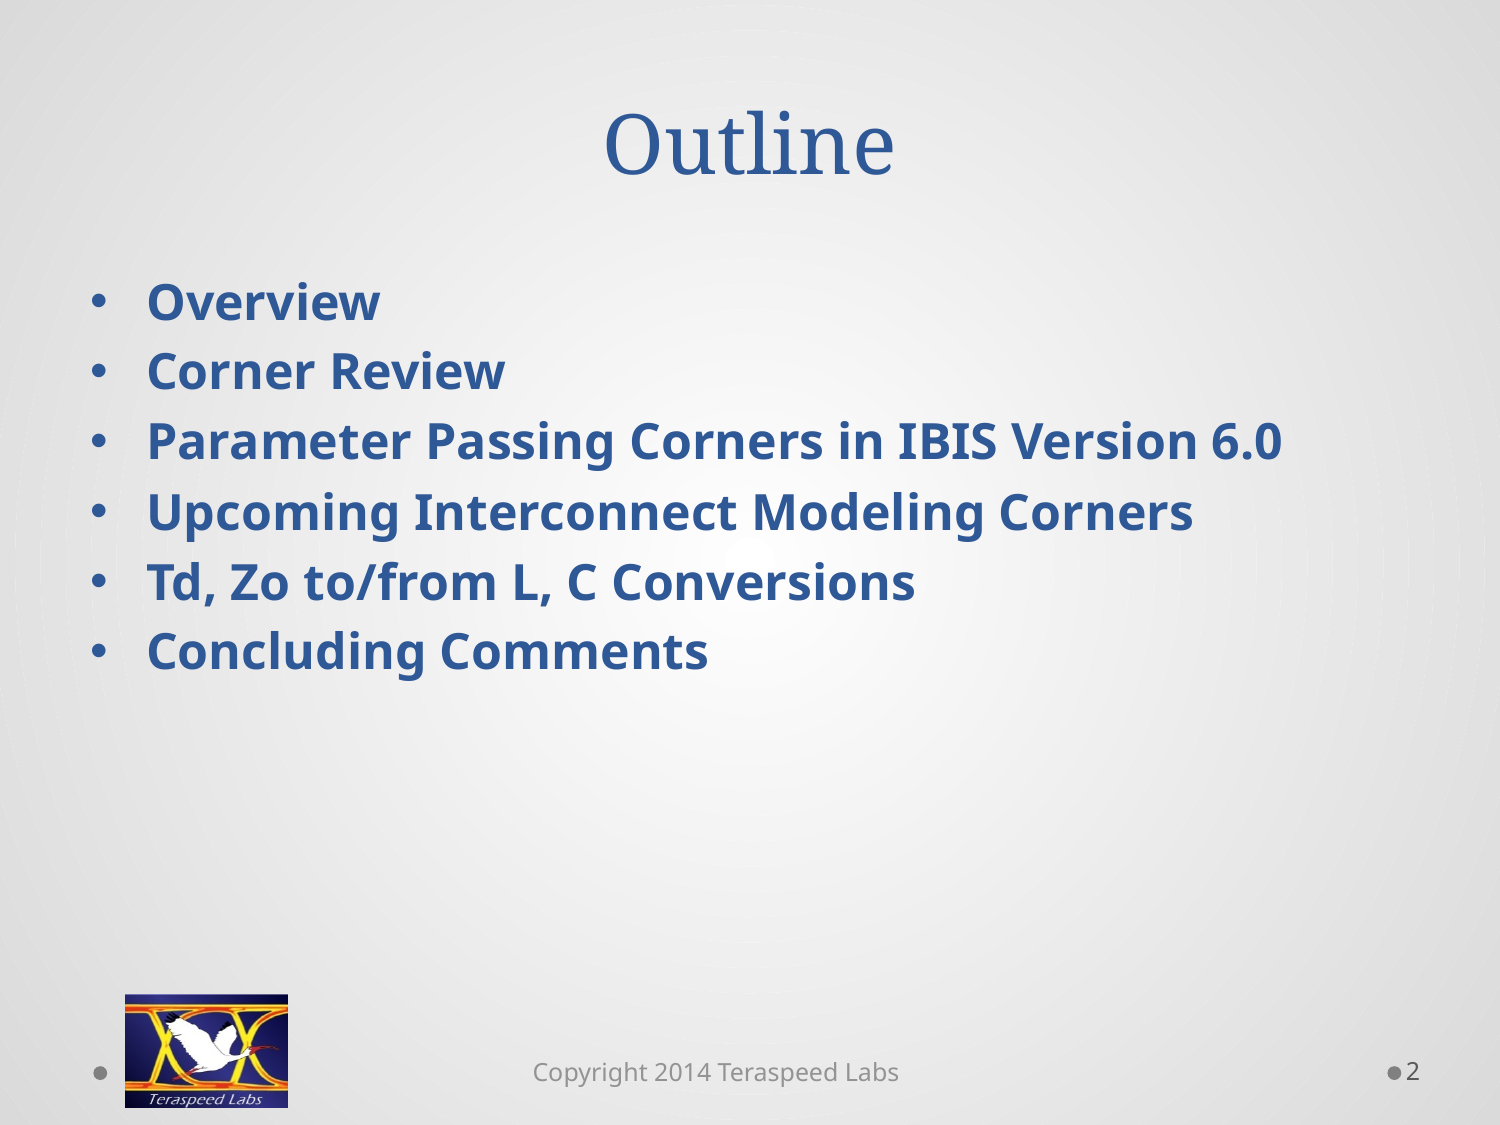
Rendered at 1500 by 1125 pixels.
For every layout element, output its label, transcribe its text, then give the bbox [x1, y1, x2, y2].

footer Copyright 2014 Teraspeed Labs [525, 1043, 993, 1103]
picture [125, 1005, 288, 1108]
list Overview Corner Review Parameter Passing Corners in IBIS Version 6.0 Upcoming Interconnect Modeling Corners Td, Zo to/from L, C Conversions Concluding Comments [75, 262, 1425, 1005]
title Outline [75, 0, 1425, 262]
slide_number 2 [1401, 1042, 1494, 1103]
